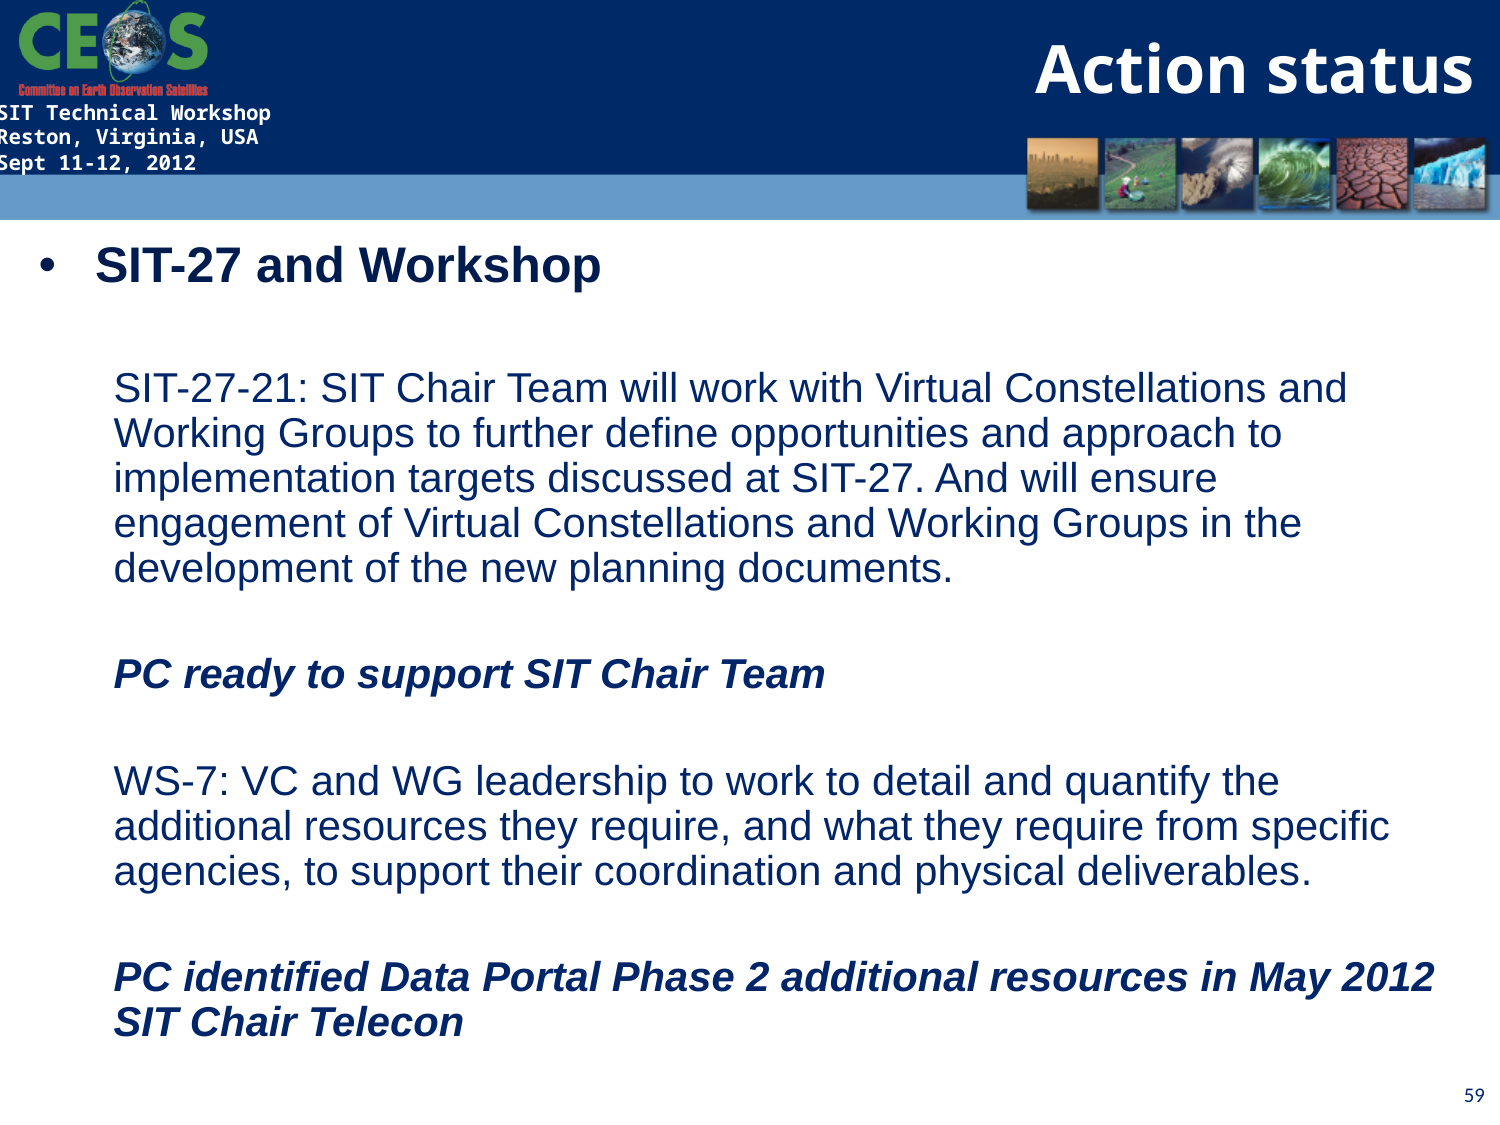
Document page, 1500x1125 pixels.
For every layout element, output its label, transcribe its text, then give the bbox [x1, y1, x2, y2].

picture [0, 0, 1500, 220]
slide_number 59 [1187, 1073, 1500, 1125]
title Action status [216, 16, 1491, 117]
text_box SIT-27 and Workshop SIT-27-21: SIT Chair Team will work with Virtual Constellations and Working Groups to further define opportunities and approach to implementation targets discussed at SIT-27. And will ensure engagement of Virtual Constellations and Working Groups in the development of the new planning documents. PC ready to support SIT Chair Team WS-7: VC and WG leadership to work to detail and quantify the additional resources they require, and what they require from specific agencies, to support their coordination and physical deliverables. PC identified Data Portal Phase 2 additional resources in May 2012 SIT Chair Telecon [24, 232, 1473, 1074]
